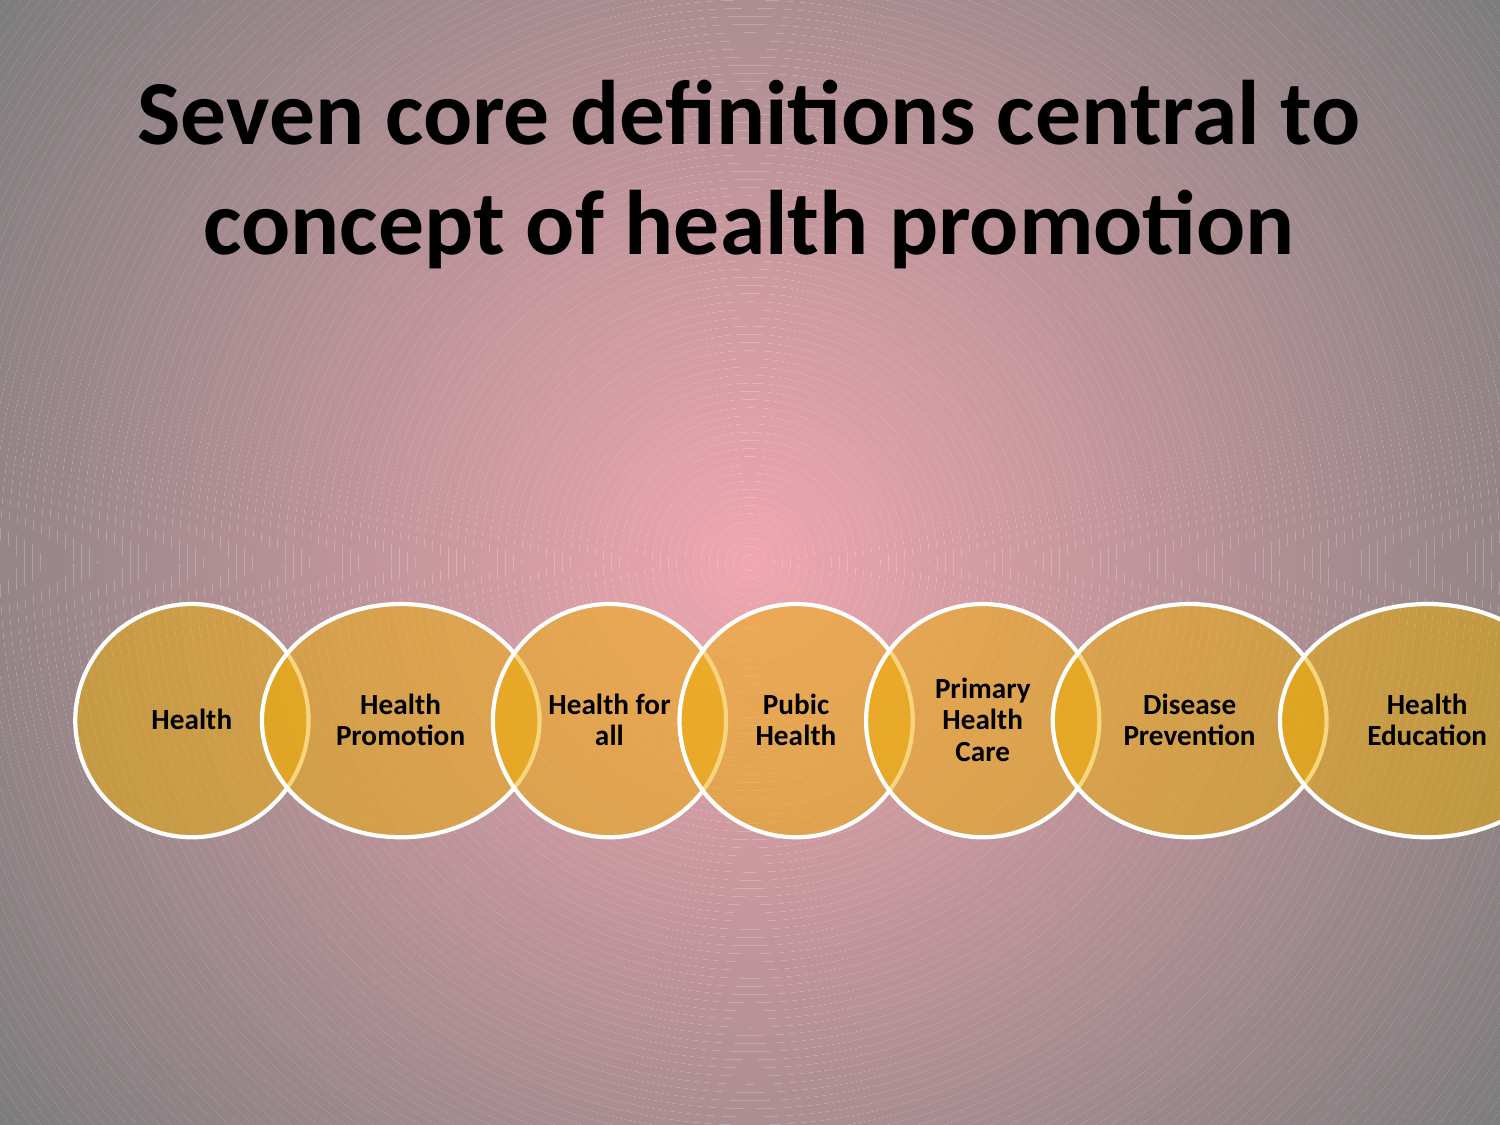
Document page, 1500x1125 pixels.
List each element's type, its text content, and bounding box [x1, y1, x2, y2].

title Seven core definitions central to concept of health promotion [74, 44, 1426, 282]
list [74, 304, 1426, 1006]
